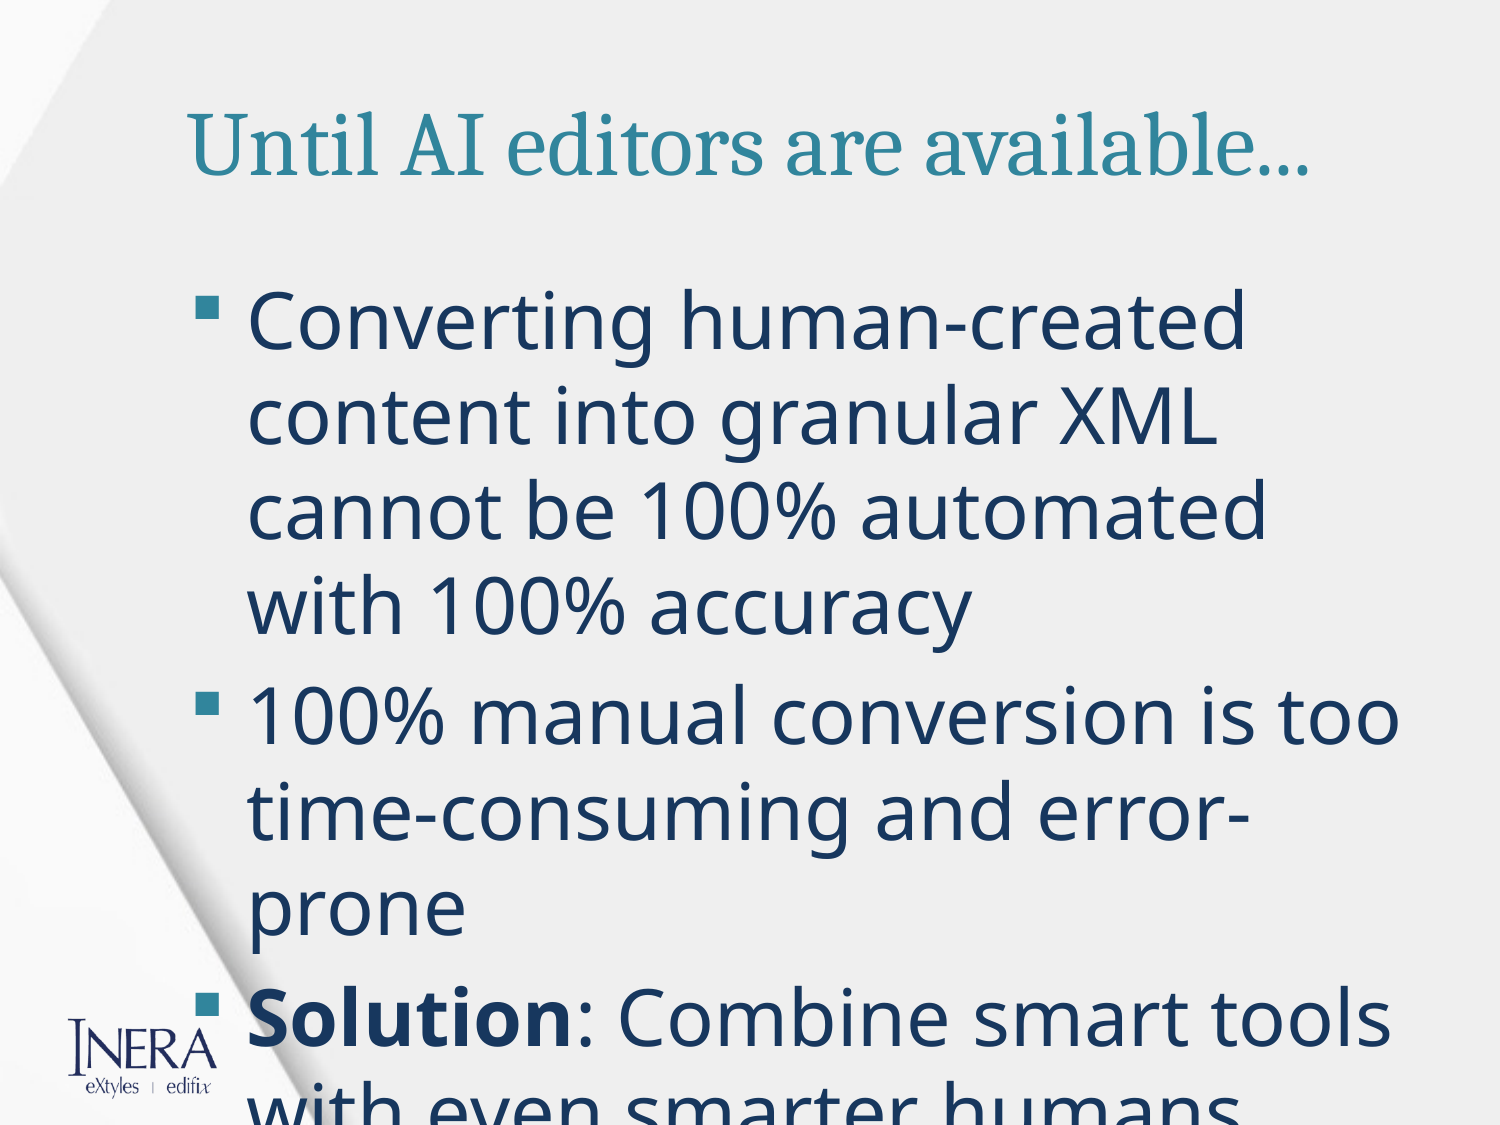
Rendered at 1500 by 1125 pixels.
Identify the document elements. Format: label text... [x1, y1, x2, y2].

title Until AI editors are available... [75, 45, 1425, 233]
picture [0, 0, 1500, 1125]
list Converting human-created content into granular XML cannot be 100% automated with 100% accuracy 100% manual conversion is too time-consuming and error-prone Solution: Combine smart tools with even smarter humans [174, 262, 1425, 1005]
